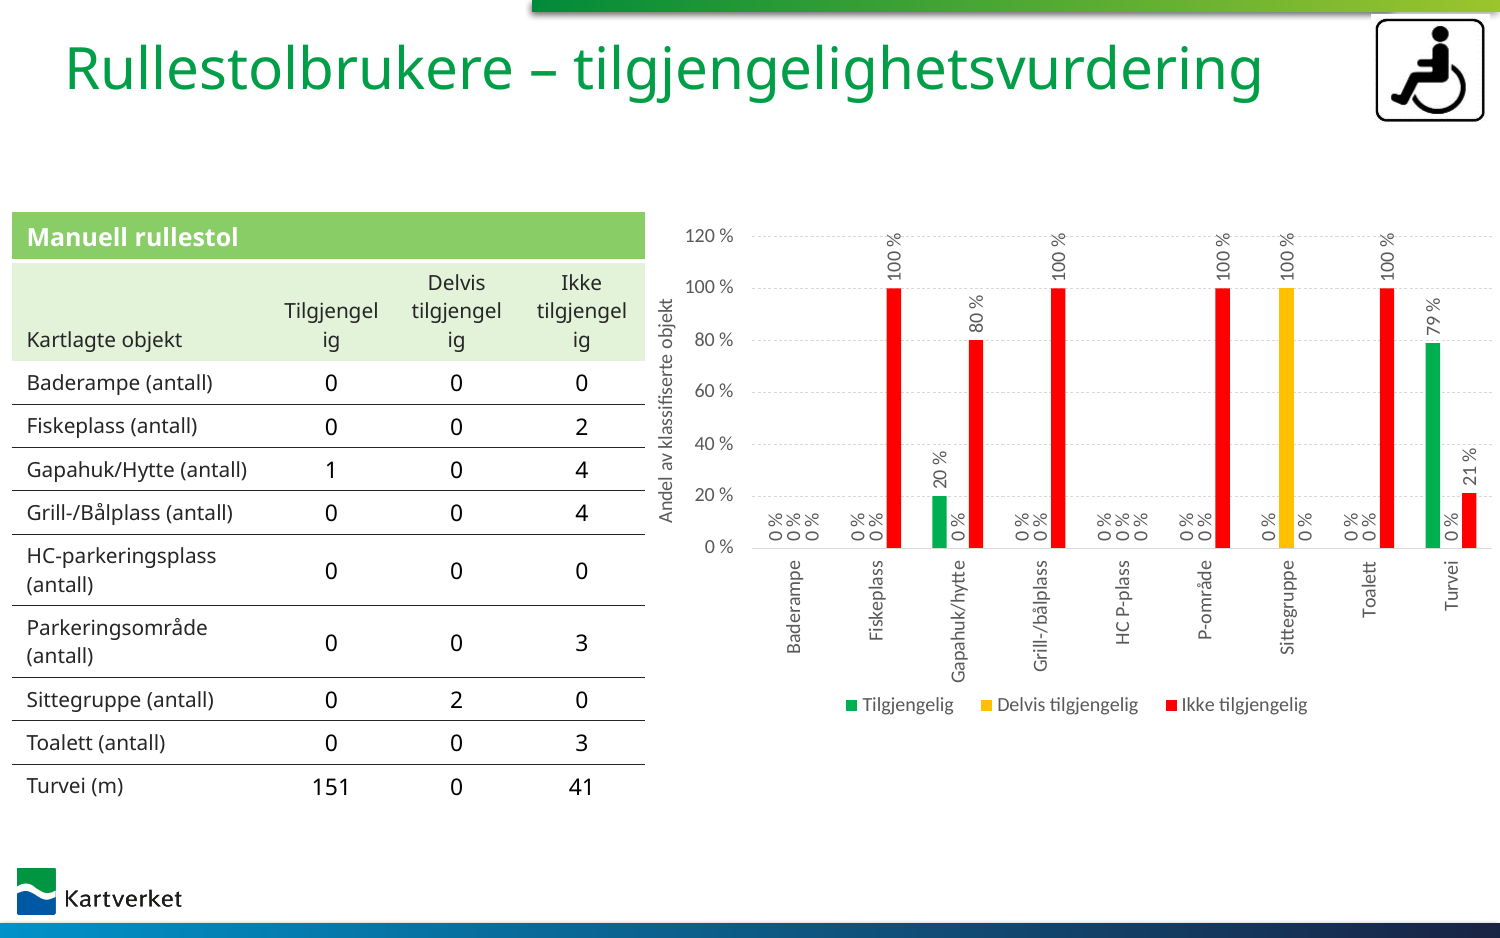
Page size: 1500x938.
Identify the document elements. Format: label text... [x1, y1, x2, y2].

table_cell 0 [394, 765, 519, 807]
table_cell Grill-/Bålplass (antall) [12, 491, 269, 534]
table_cell 0 [519, 361, 638, 404]
table_cell 3 [519, 606, 638, 677]
table_cell 0 [394, 448, 519, 490]
table_cell Fiskeplass (antall) [12, 405, 269, 447]
table_cell Parkeringsområde (antall) [12, 606, 269, 677]
table_cell 0 [269, 721, 394, 764]
table_cell Ikke tilgjengelig [519, 263, 638, 361]
table_cell Turvei (m) [12, 765, 269, 807]
table_cell 0 [394, 405, 519, 447]
table_cell HC-parkeringsplass (antall) [12, 535, 269, 605]
table_cell 0 [394, 491, 519, 534]
table_cell 3 [519, 721, 645, 764]
table_cell 41 [519, 765, 645, 807]
table_cell 2 [394, 678, 519, 720]
table_cell 0 [269, 678, 394, 720]
table_cell Toalett (antall) [12, 721, 269, 764]
table_cell Kartlagte objekt [12, 263, 269, 361]
table_cell Sittegruppe (antall) [12, 678, 269, 720]
table_cell 0 [394, 535, 519, 605]
table_cell Gapahuk/Hytte (antall) [12, 448, 269, 490]
table_header Manuell rullestol [12, 212, 645, 259]
picture [643, 218, 1500, 728]
table_cell 0 [269, 361, 394, 404]
table_cell 0 [269, 535, 394, 605]
table_cell 4 [519, 491, 638, 534]
table_cell 0 [394, 361, 519, 404]
table_cell 0 [269, 405, 394, 447]
table_cell Tilgjengelig [269, 263, 394, 361]
table_cell 0 [519, 535, 638, 605]
table_cell Delvis tilgjengelig [394, 263, 519, 361]
table_cell 0 [394, 606, 519, 677]
table_cell 0 [394, 721, 519, 764]
table_cell 0 [269, 606, 394, 677]
picture [1371, 13, 1491, 127]
table_cell 0 [269, 491, 394, 534]
table_cell 2 [519, 405, 638, 447]
table_cell 0 [519, 678, 638, 720]
table_cell 1 [269, 448, 394, 490]
table_cell 151 [269, 765, 394, 807]
table_cell Baderampe (antall) [12, 361, 269, 404]
text_box Rullestolbrukere – tilgjengelighetsvurdering [49, 12, 1372, 109]
table_cell 4 [519, 448, 638, 490]
